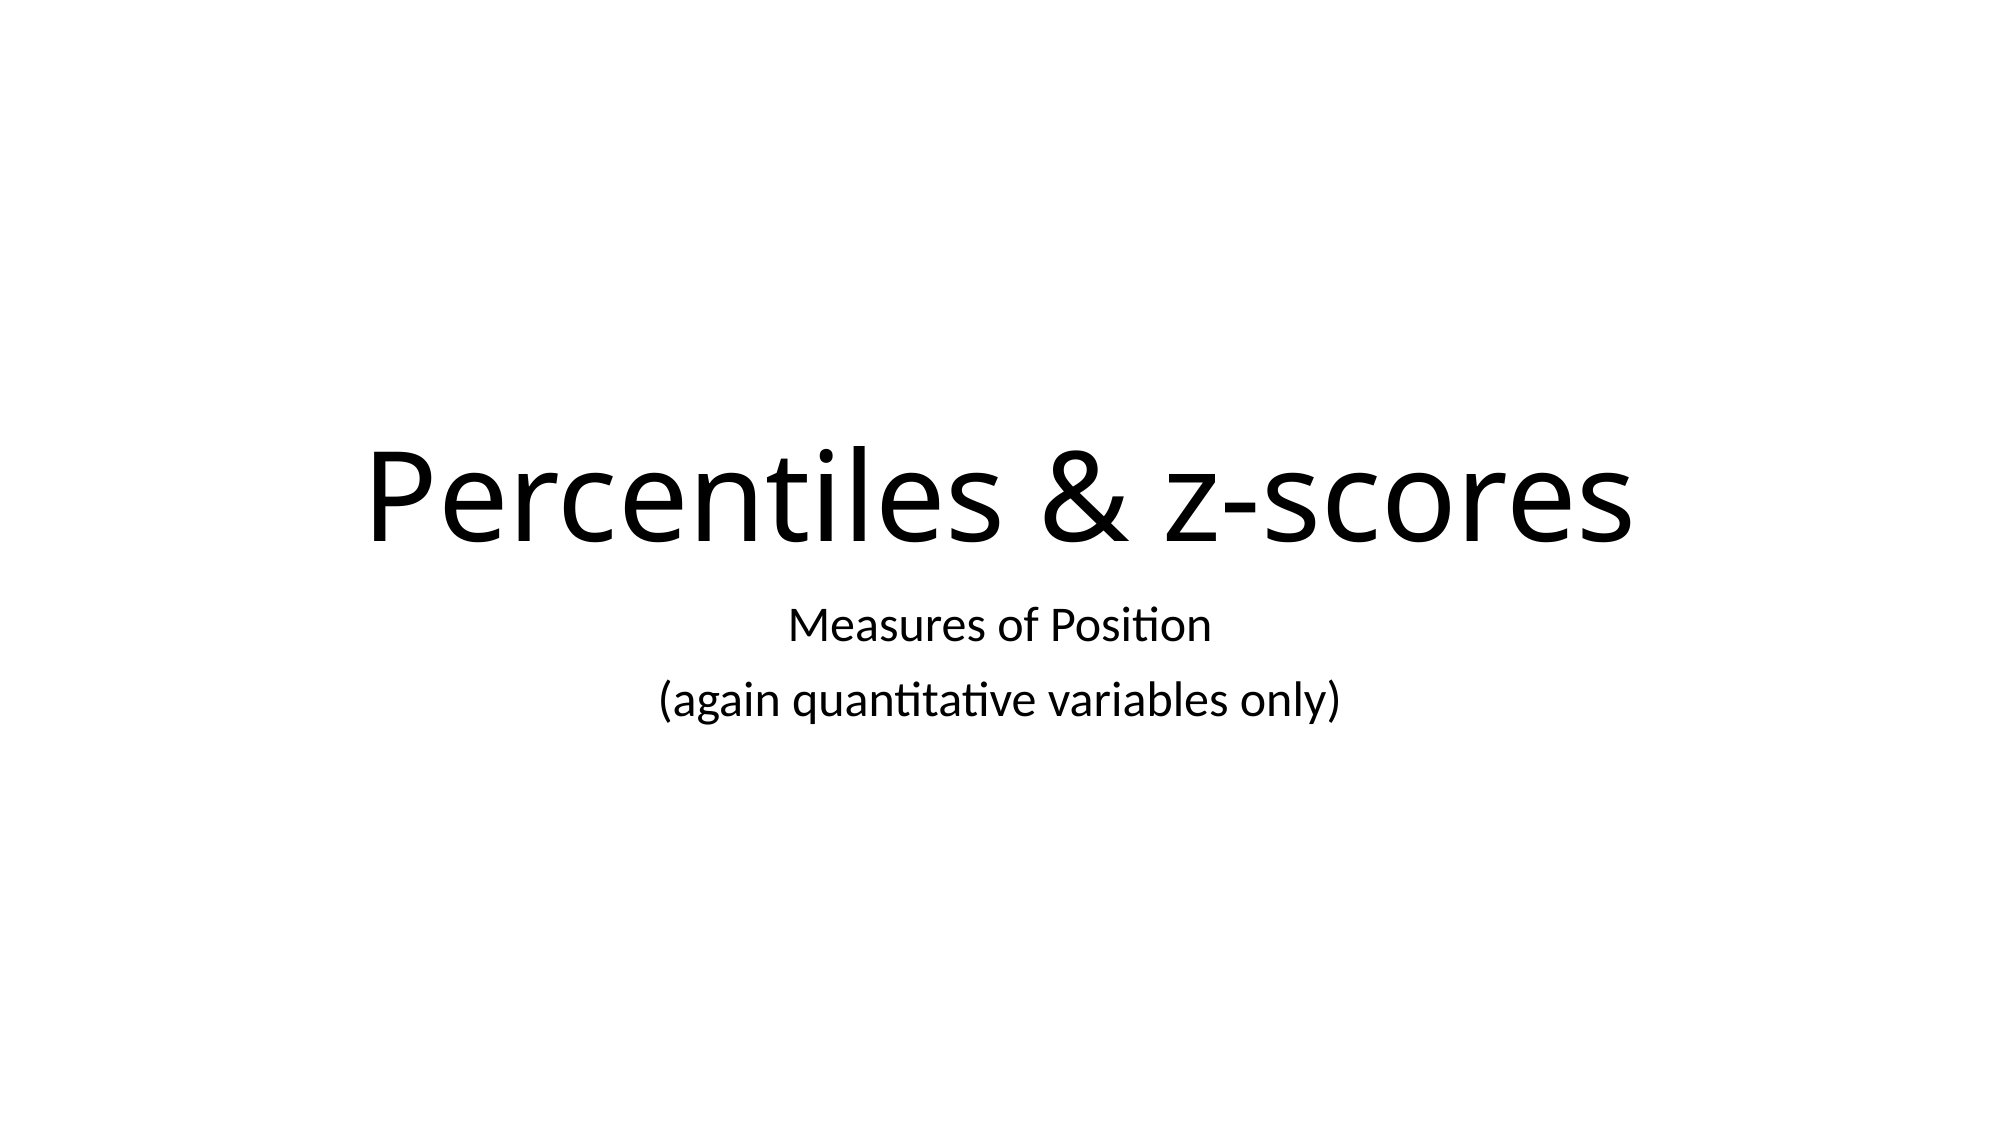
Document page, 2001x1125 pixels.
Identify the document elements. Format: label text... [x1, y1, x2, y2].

subtitle Measures of Position (again quantitative variables only) [249, 590, 1750, 863]
title Percentiles & z-scores [249, 184, 1750, 576]
